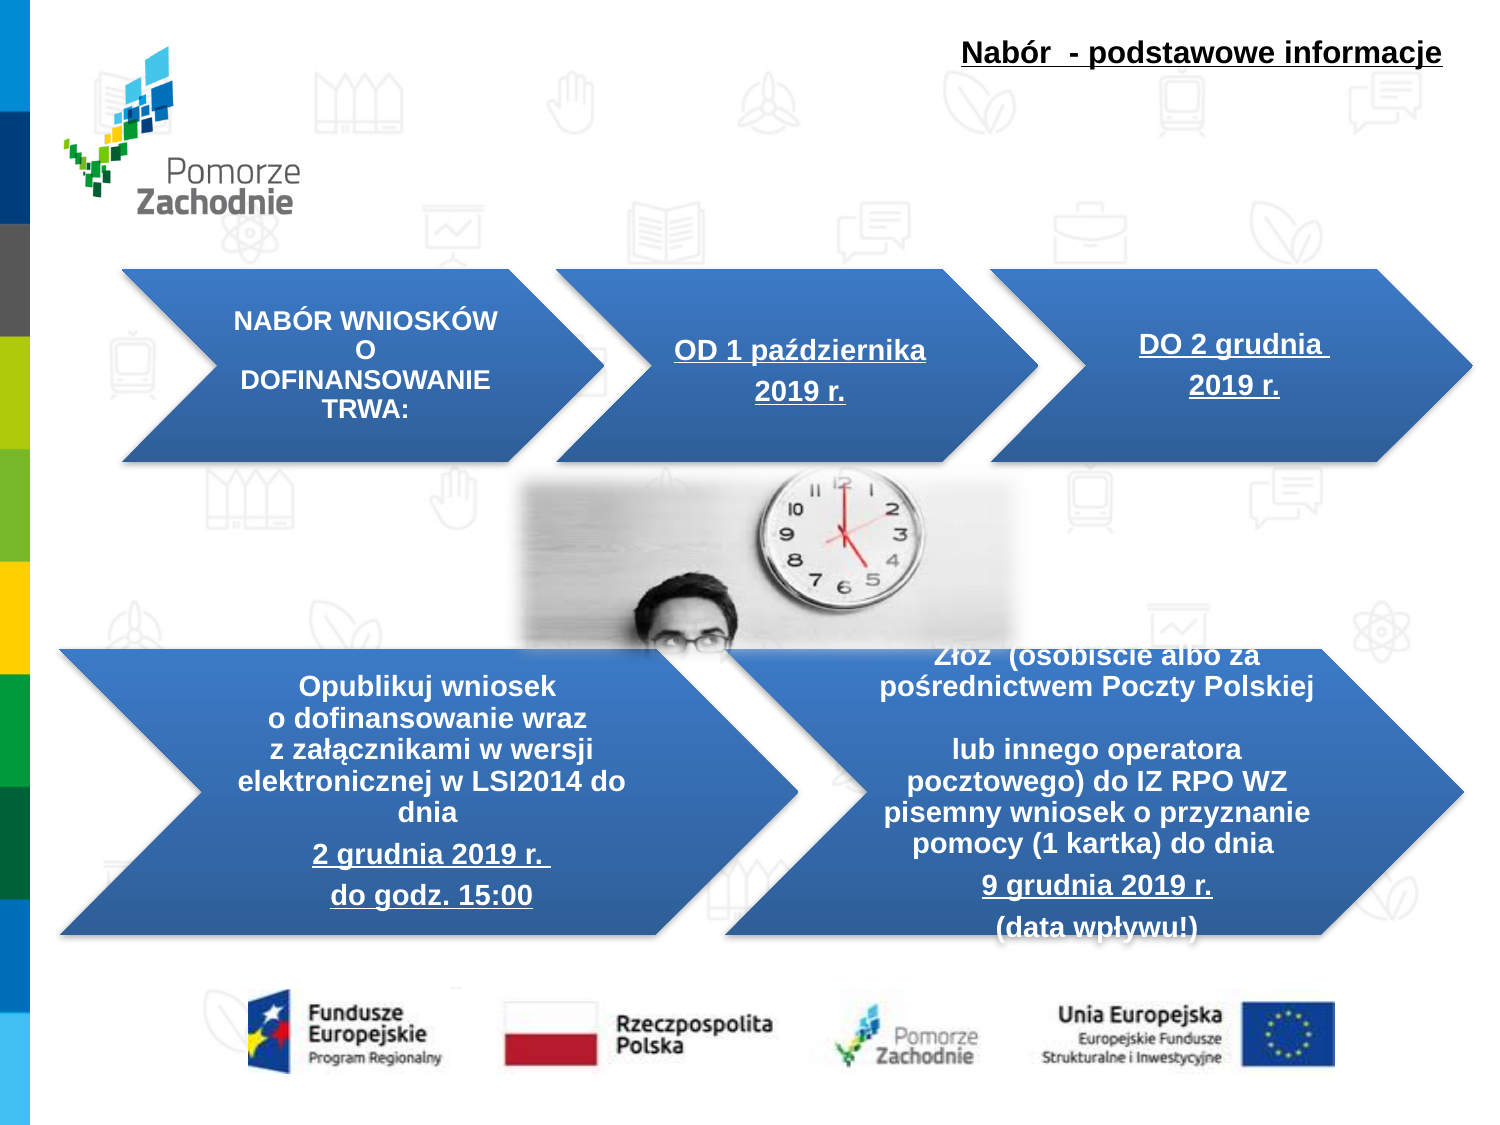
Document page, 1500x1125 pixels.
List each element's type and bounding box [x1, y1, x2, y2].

picture [0, 0, 1500, 1125]
text_box [57, 648, 1466, 936]
text_box [120, 264, 1474, 468]
